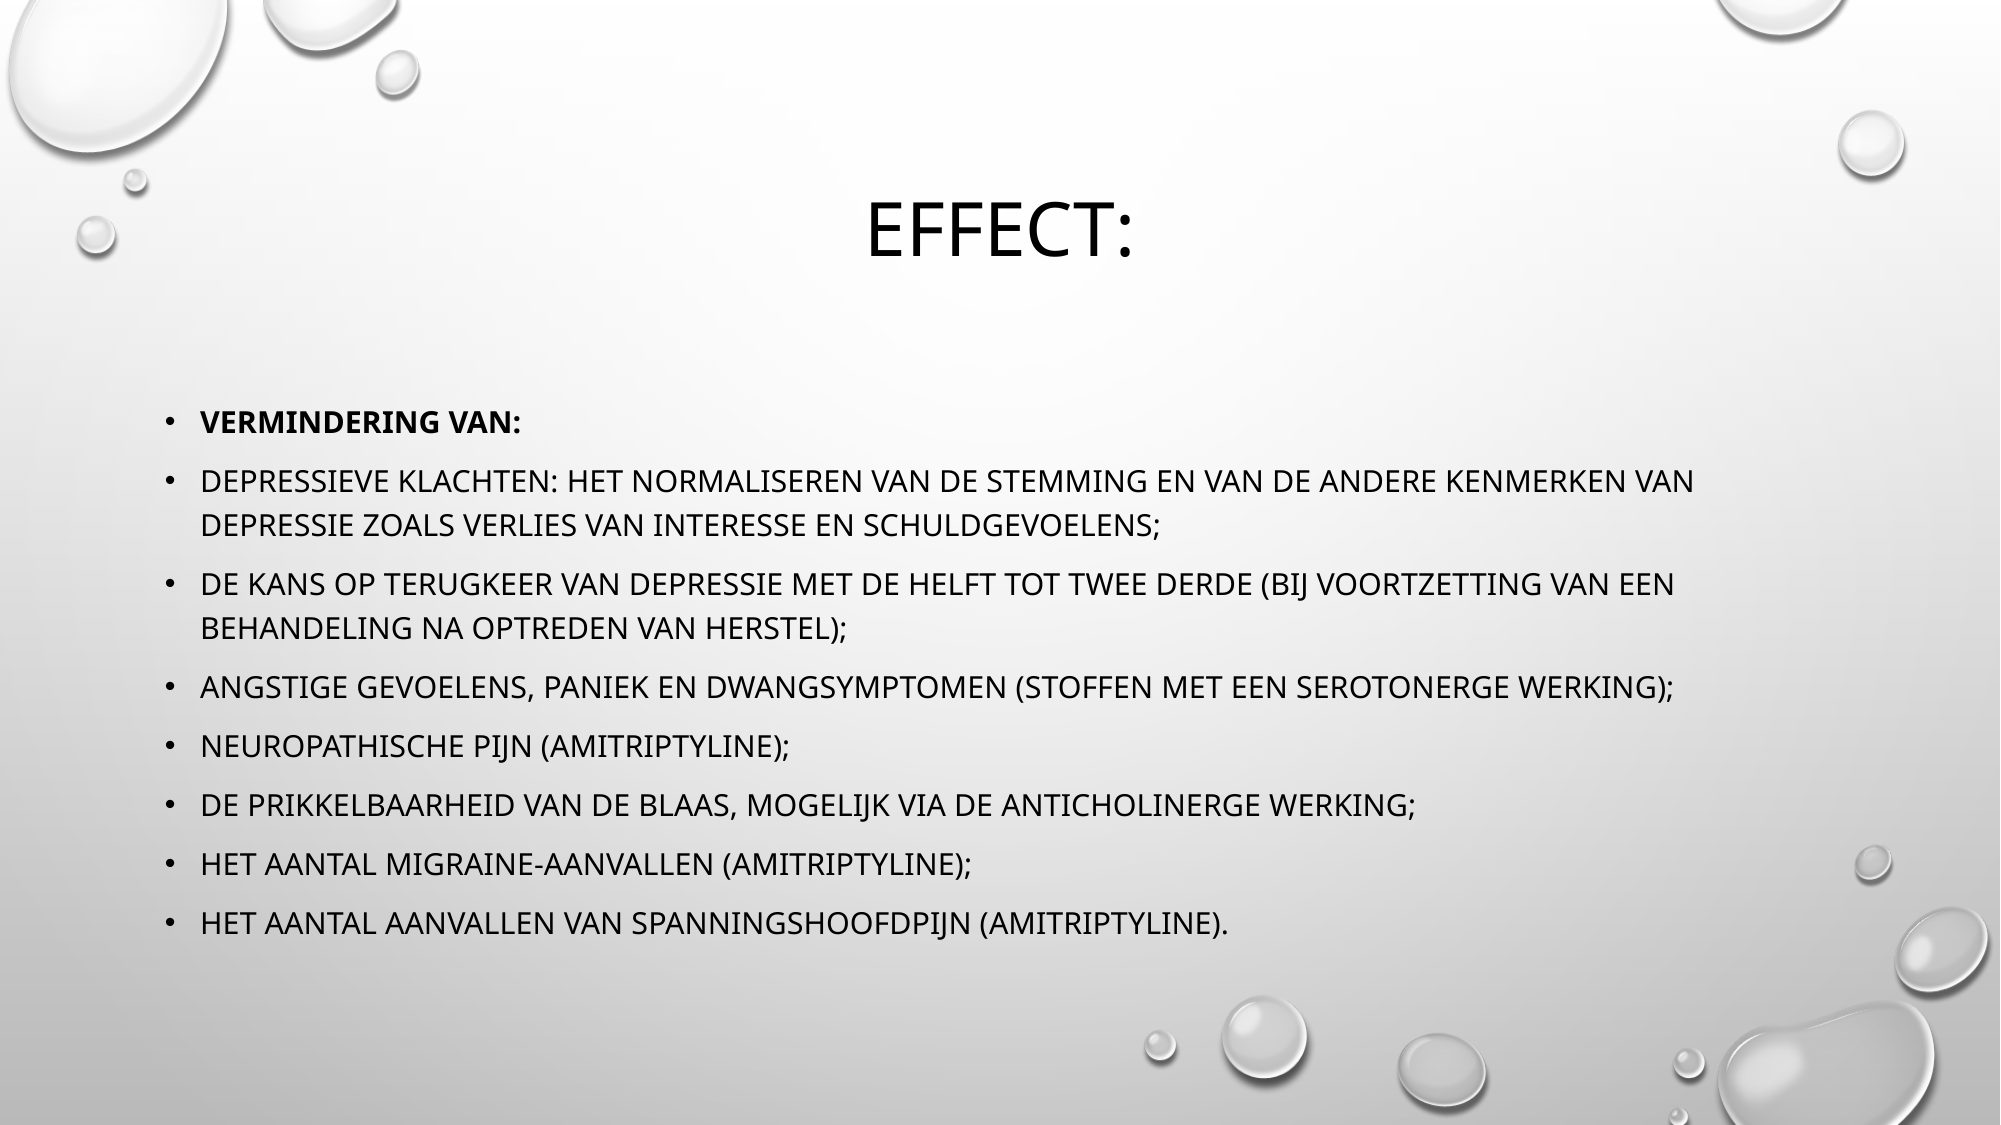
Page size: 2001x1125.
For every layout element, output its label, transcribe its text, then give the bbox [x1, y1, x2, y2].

picture [0, 0, 2000, 1125]
list Vermindering van: depressieve klachten: het normaliseren van de stemming en van de andere kenmerken van depressie zoals verlies van interesse en schuldgevoelens; de kans op terugkeer van depressie met de helft tot twee derde (bij voortzetting van een behandeling na optreden van herstel); angstige gevoelens, paniek en dwangsymptomen (stoffen met een serotonerge werking); neuropathische pijn (amitriptyline); de prikkelbaarheid van de blaas, mogelijk via de anticholinerge werking; het aantal migraine-aanvallen (amitriptyline); het aantal aanvallen van spanningshoofdpijn (amitriptyline). [149, 388, 1850, 950]
title Effect: [149, 101, 1851, 364]
